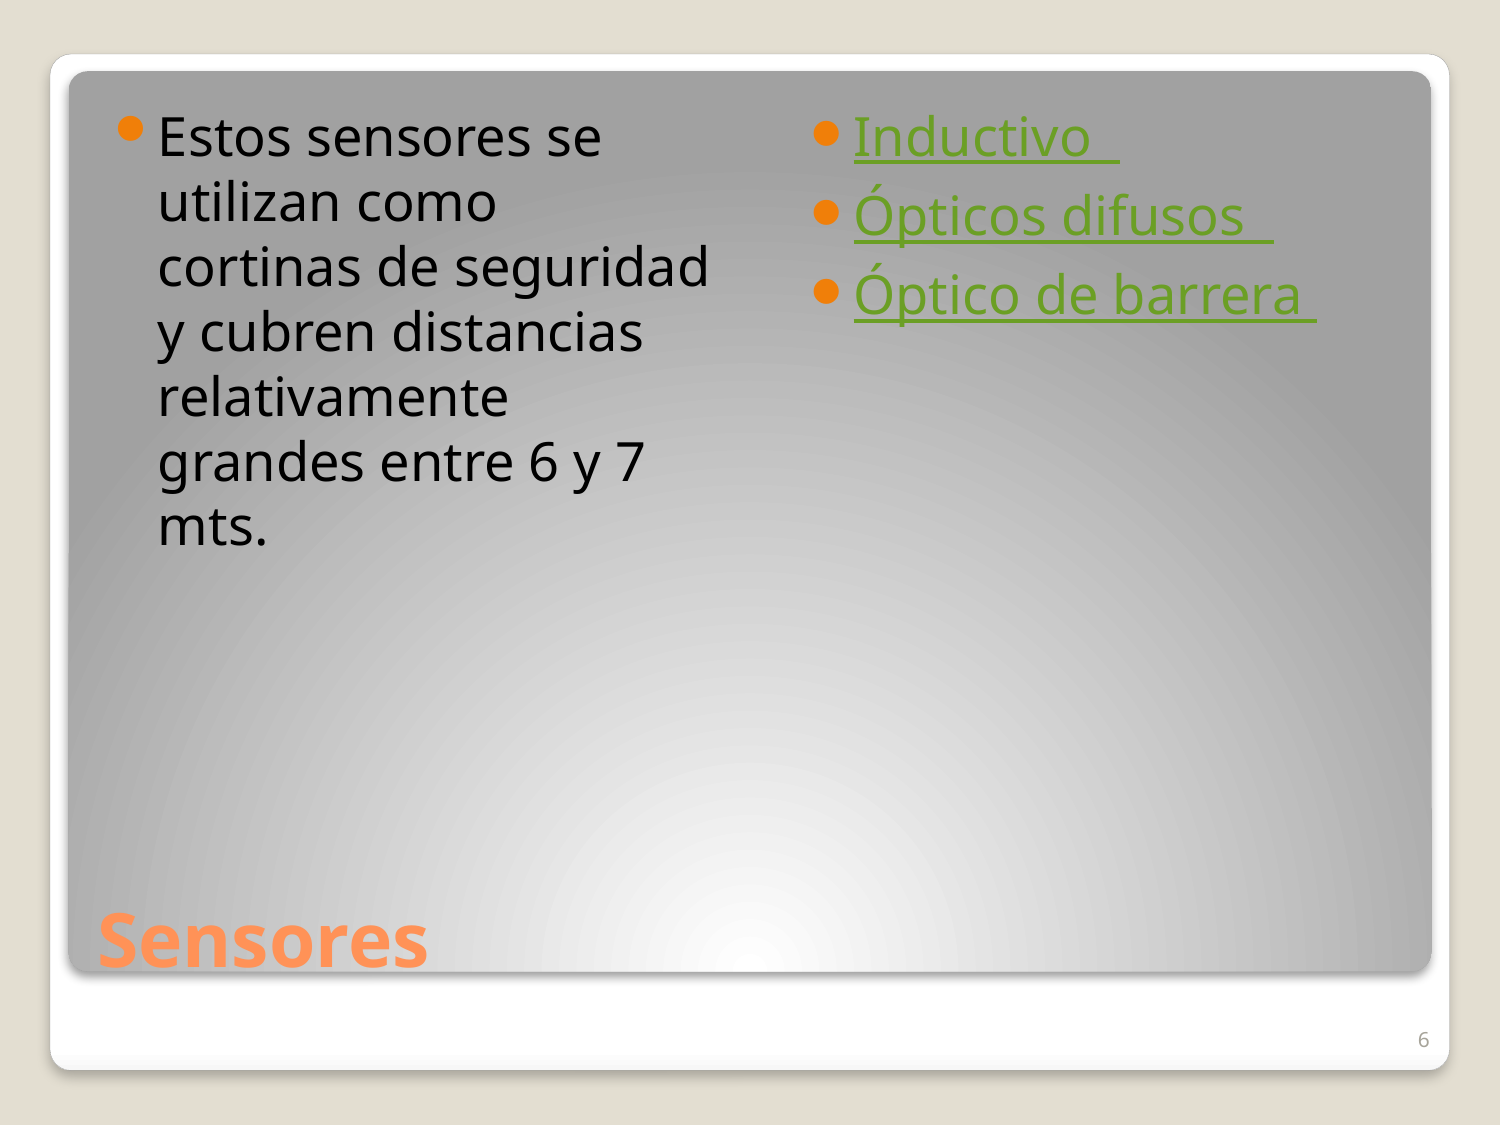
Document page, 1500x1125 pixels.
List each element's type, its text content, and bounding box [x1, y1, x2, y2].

list Inductivo Ópticos difusos Óptico de barrera [780, 86, 1426, 807]
slide_number 6 [1369, 1002, 1445, 1063]
title Sensores [82, 817, 1425, 991]
list Estos sensores se utilizan como cortinas de seguridad y cubren distancias relativamente grandes entre 6 y 7 mts. [84, 86, 730, 807]
